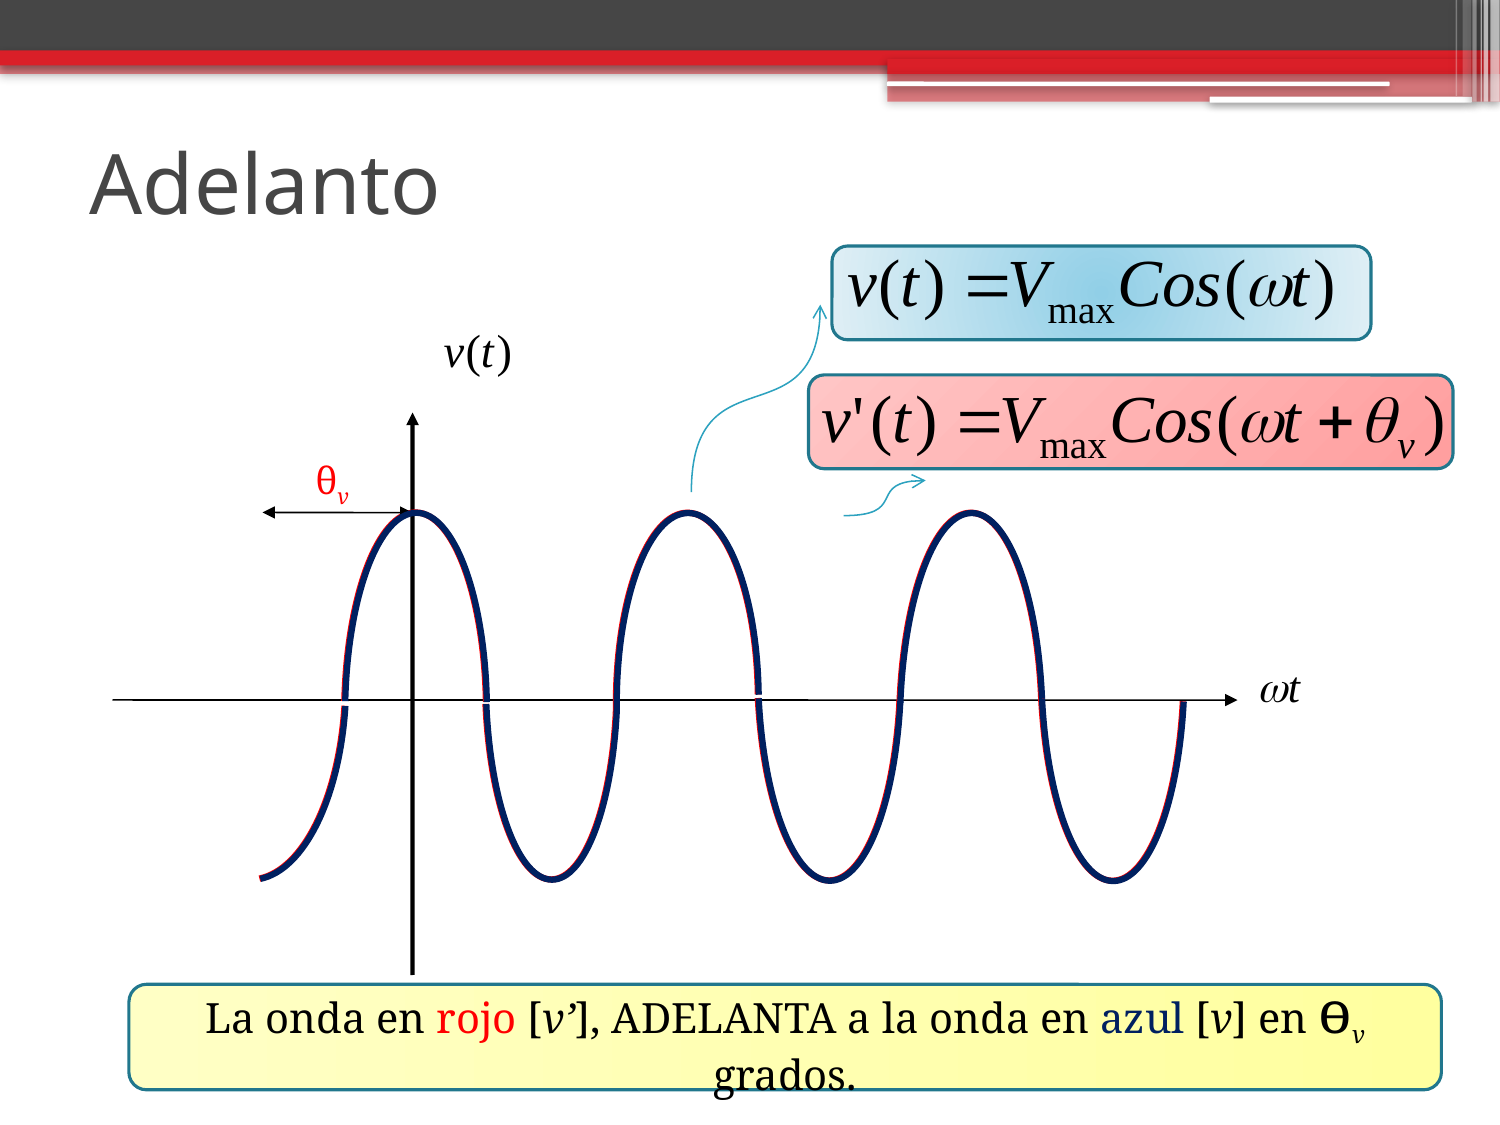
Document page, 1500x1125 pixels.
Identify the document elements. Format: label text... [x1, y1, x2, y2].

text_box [837, 238, 1348, 341]
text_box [437, 324, 519, 388]
text_box [1354, 270, 1373, 342]
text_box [1253, 669, 1309, 714]
text_box La onda en rojo [v’], ADELANTA a la onda en azul [v] en ɵv grados. [127, 982, 1443, 1092]
text_box [406, 412, 419, 508]
text_box θv [300, 449, 365, 508]
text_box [661, 333, 850, 464]
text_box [250, 512, 1185, 882]
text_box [843, 480, 927, 516]
text_box [1191, 693, 1238, 707]
title Adelanto [75, 93, 1425, 270]
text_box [811, 374, 1457, 477]
